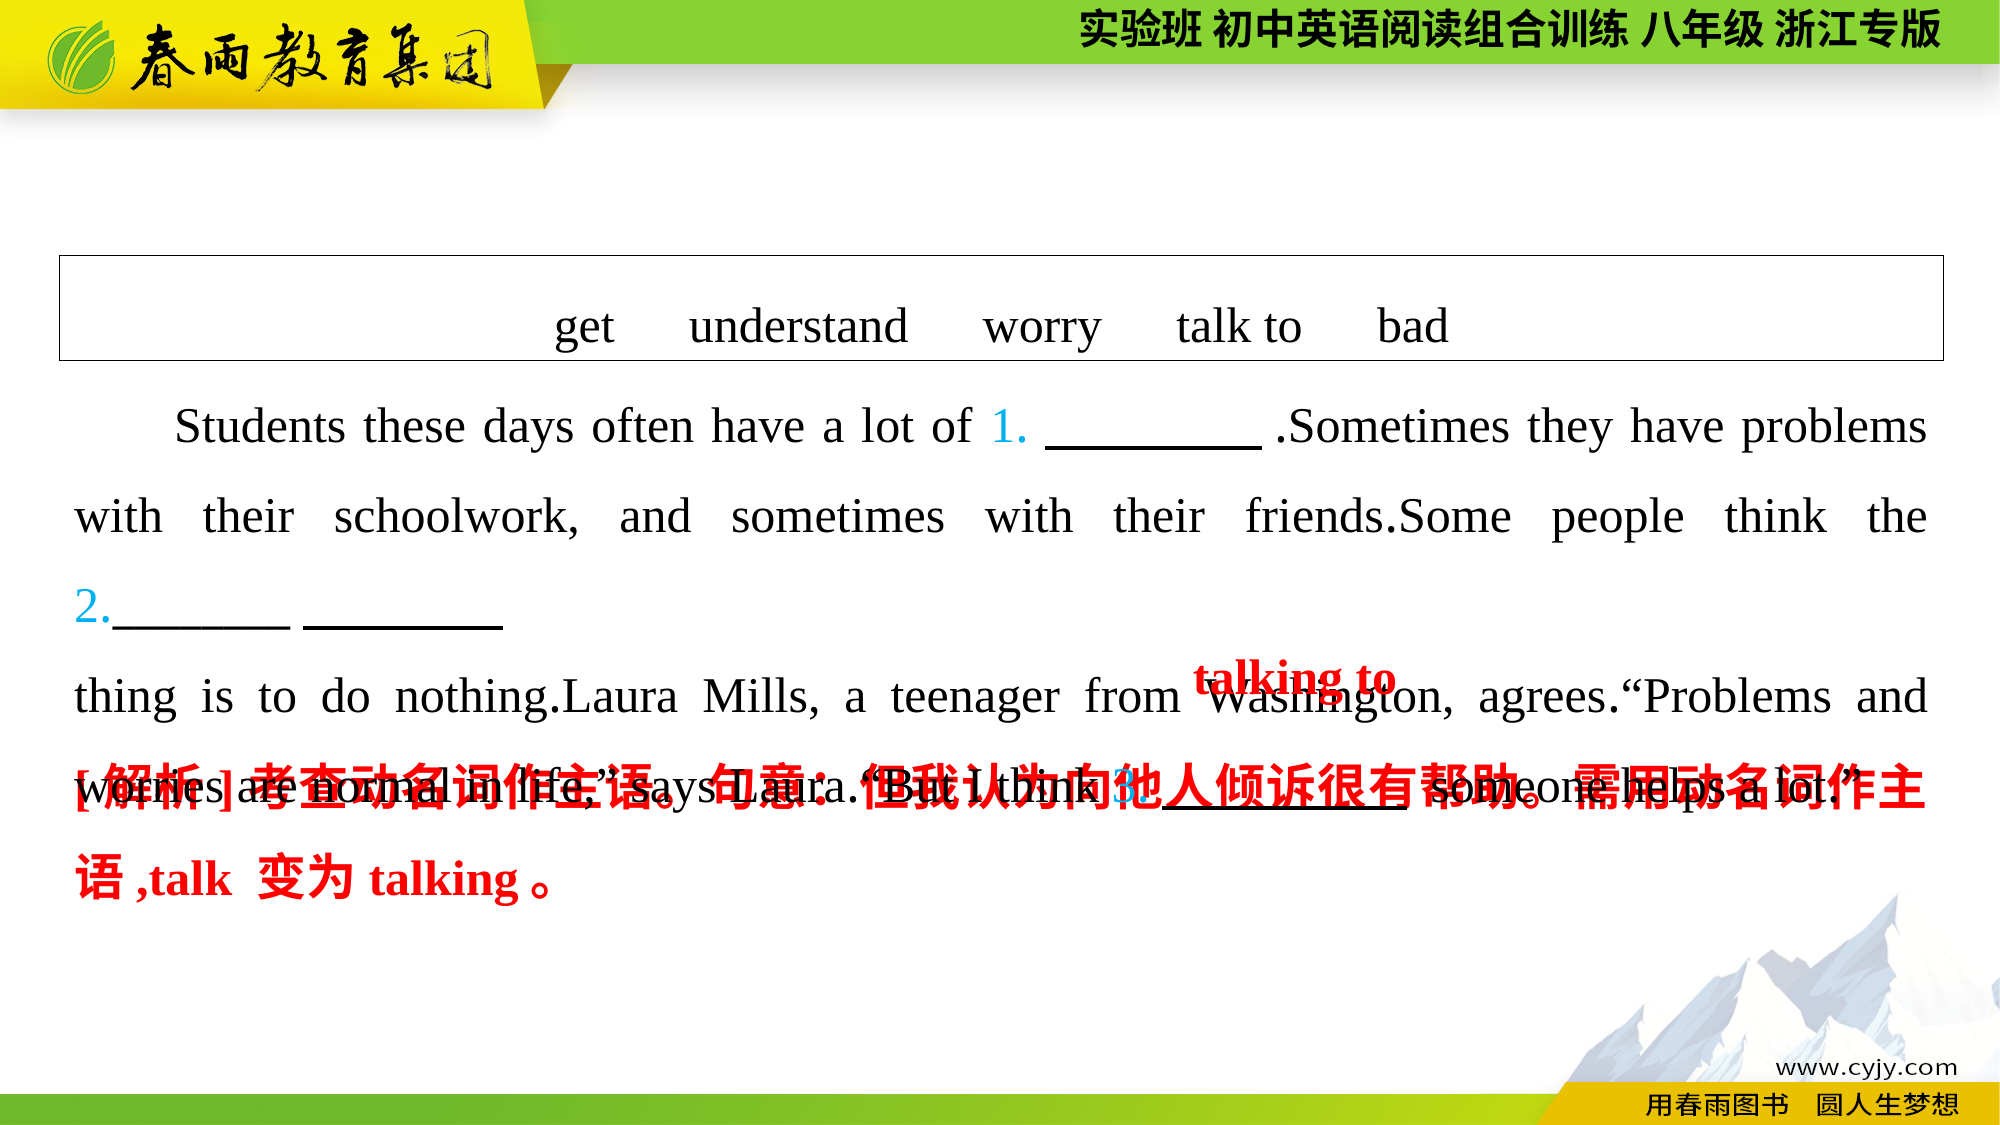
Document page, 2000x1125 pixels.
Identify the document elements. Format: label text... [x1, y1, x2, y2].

text_box talking to [1178, 636, 1413, 712]
text_box Students these days often have a lot of 1. .Sometimes they have problems with their schoolwork, and sometimes with their friends.Some people think the 2.________ thing is to do nothing.Laura Mills, a teenager from Washington, agrees.“Problems and worries are normal in life,” says Laura.“But I think 3. someone helps a lot.” [59, 354, 1944, 820]
text_box get understand worry talk to bad [59, 255, 1944, 354]
picture [0, 0, 2000, 1125]
text_box [解析]考查动名词作主语。句意：但我认为向他人倾诉很有帮助。需用动名词作主语,talk 变为talking。 [59, 820, 1944, 913]
